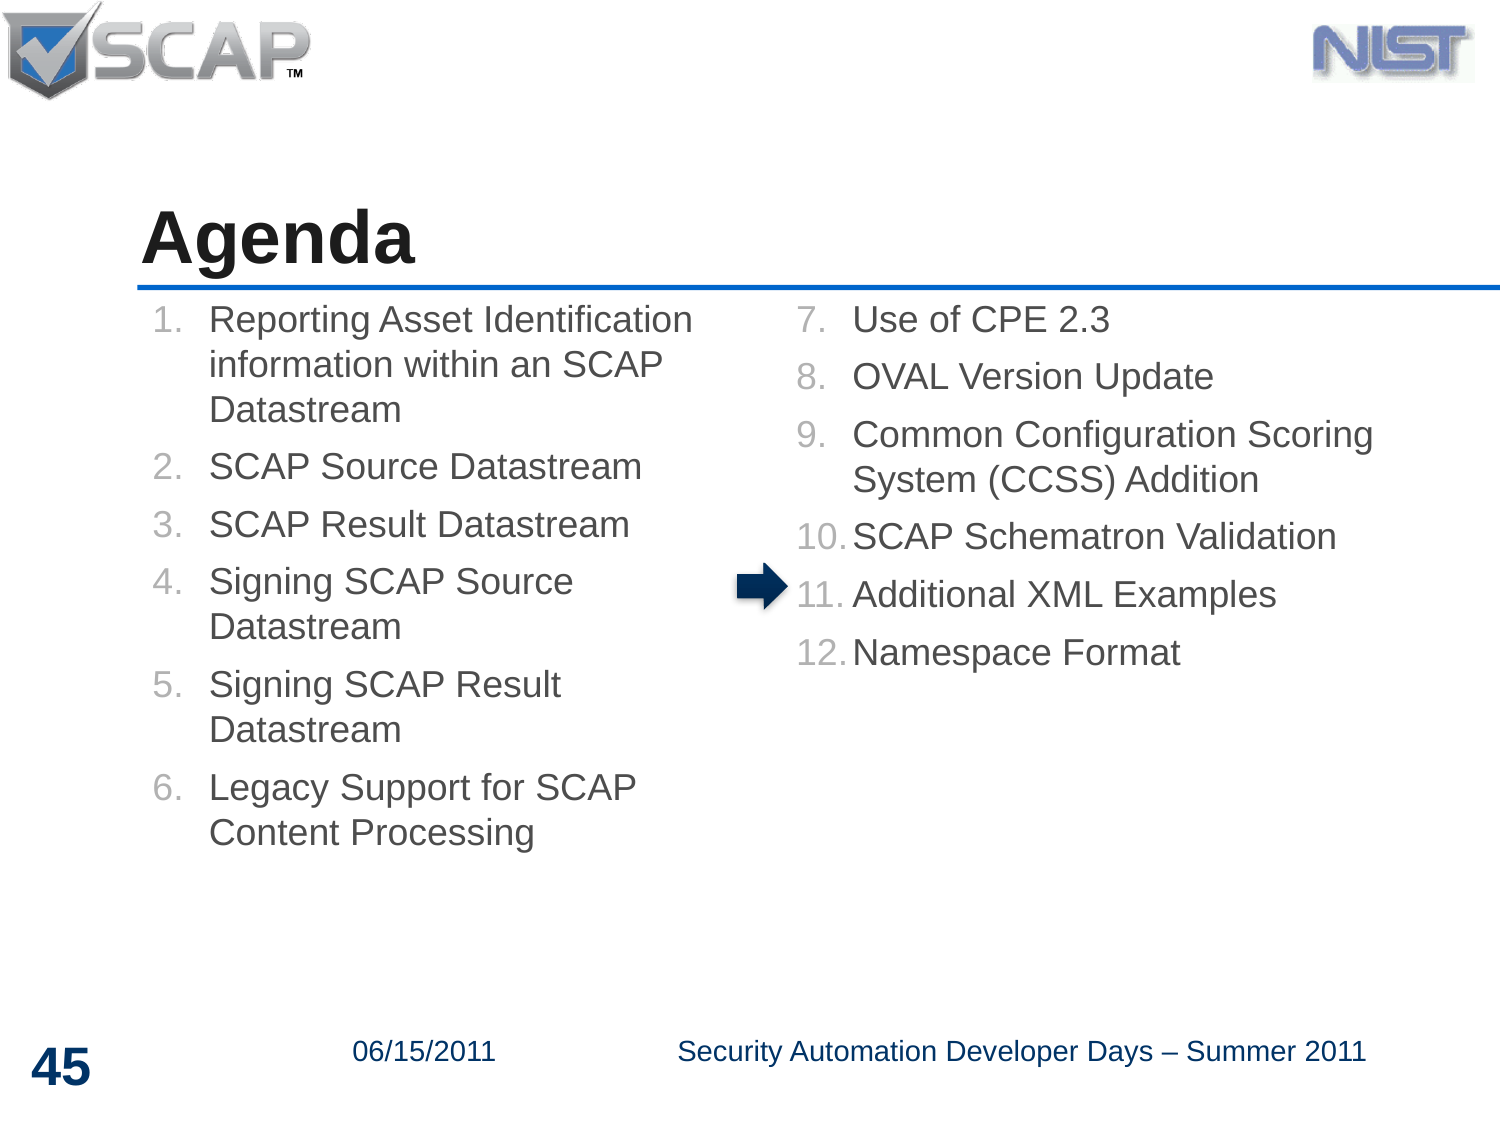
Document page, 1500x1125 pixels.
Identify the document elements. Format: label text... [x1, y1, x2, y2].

footer Security Automation Developer Days – Summer 2011 [662, 1025, 1426, 1103]
list Reporting Asset Identification information within an SCAP Datastream SCAP Source Datastream SCAP Result Datastream Signing SCAP Source Datastream Signing SCAP Result Datastream Legacy Support for SCAP Content Processing [137, 287, 757, 1026]
picture [1312, 24, 1475, 83]
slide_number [337, 1025, 662, 1103]
text_box [737, 562, 788, 610]
list Use of CPE 2.3 OVAL Version Update Common Configuration Scoring System (CCSS) Addition SCAP Schematron Validation Additional XML Examples Namespace Format [780, 287, 1400, 1025]
picture [0, 0, 313, 103]
title Agenda [124, 99, 1426, 288]
slide_number 45 [13, 1023, 111, 1105]
